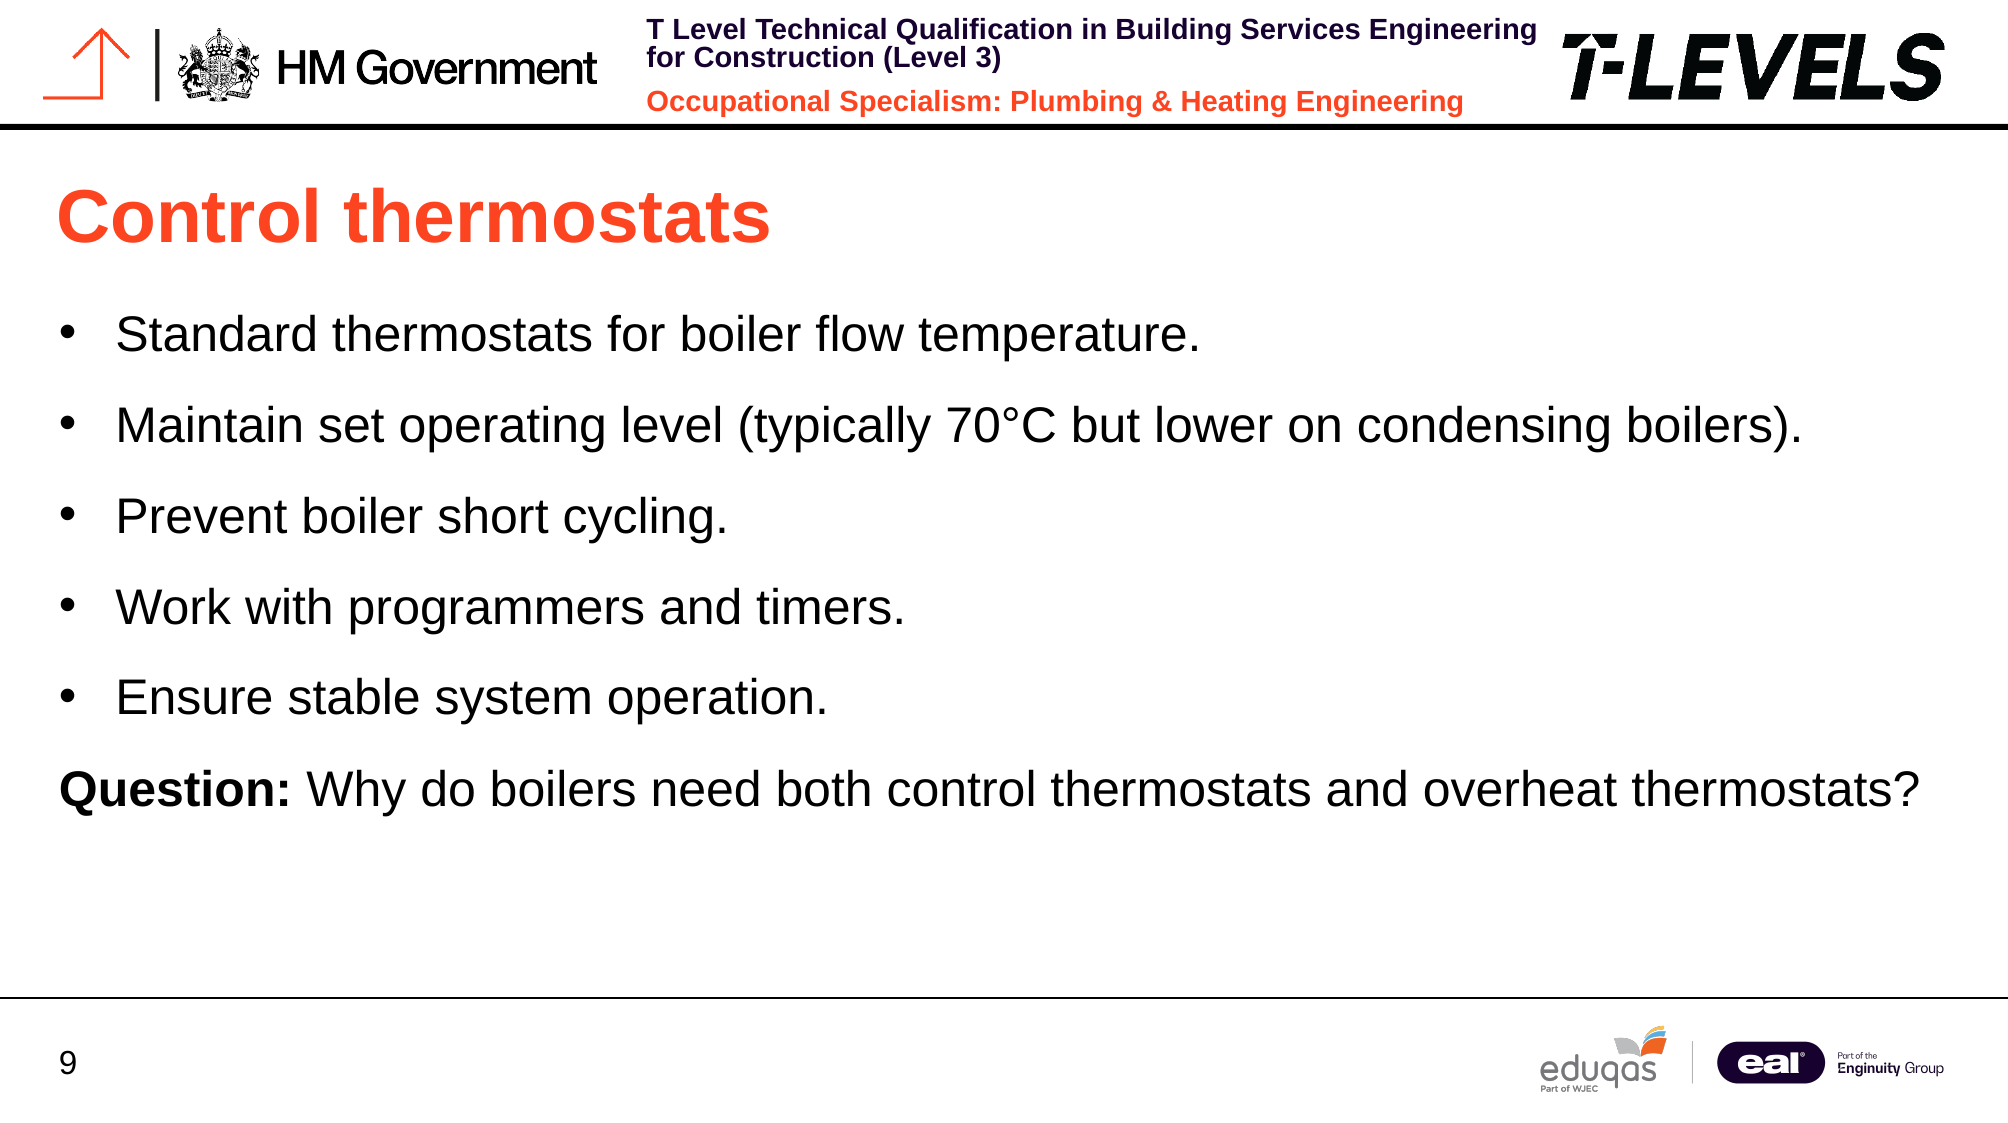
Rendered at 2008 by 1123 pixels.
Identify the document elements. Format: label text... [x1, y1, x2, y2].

picture [1535, 1021, 1949, 1097]
list Standard thermostats for boiler flow temperature. Maintain set operating level (typically 70°C but lower on condensing boilers). Prevent boiler short cycling. Work with programmers and timers. Ensure stable system operation. Question: Why do boilers need both control thermostats and overheat thermostats? [59, 295, 1979, 883]
picture [155, 28, 597, 102]
title Control thermostats [41, 111, 1949, 314]
picture [1543, 25, 1964, 108]
picture [38, 27, 136, 100]
